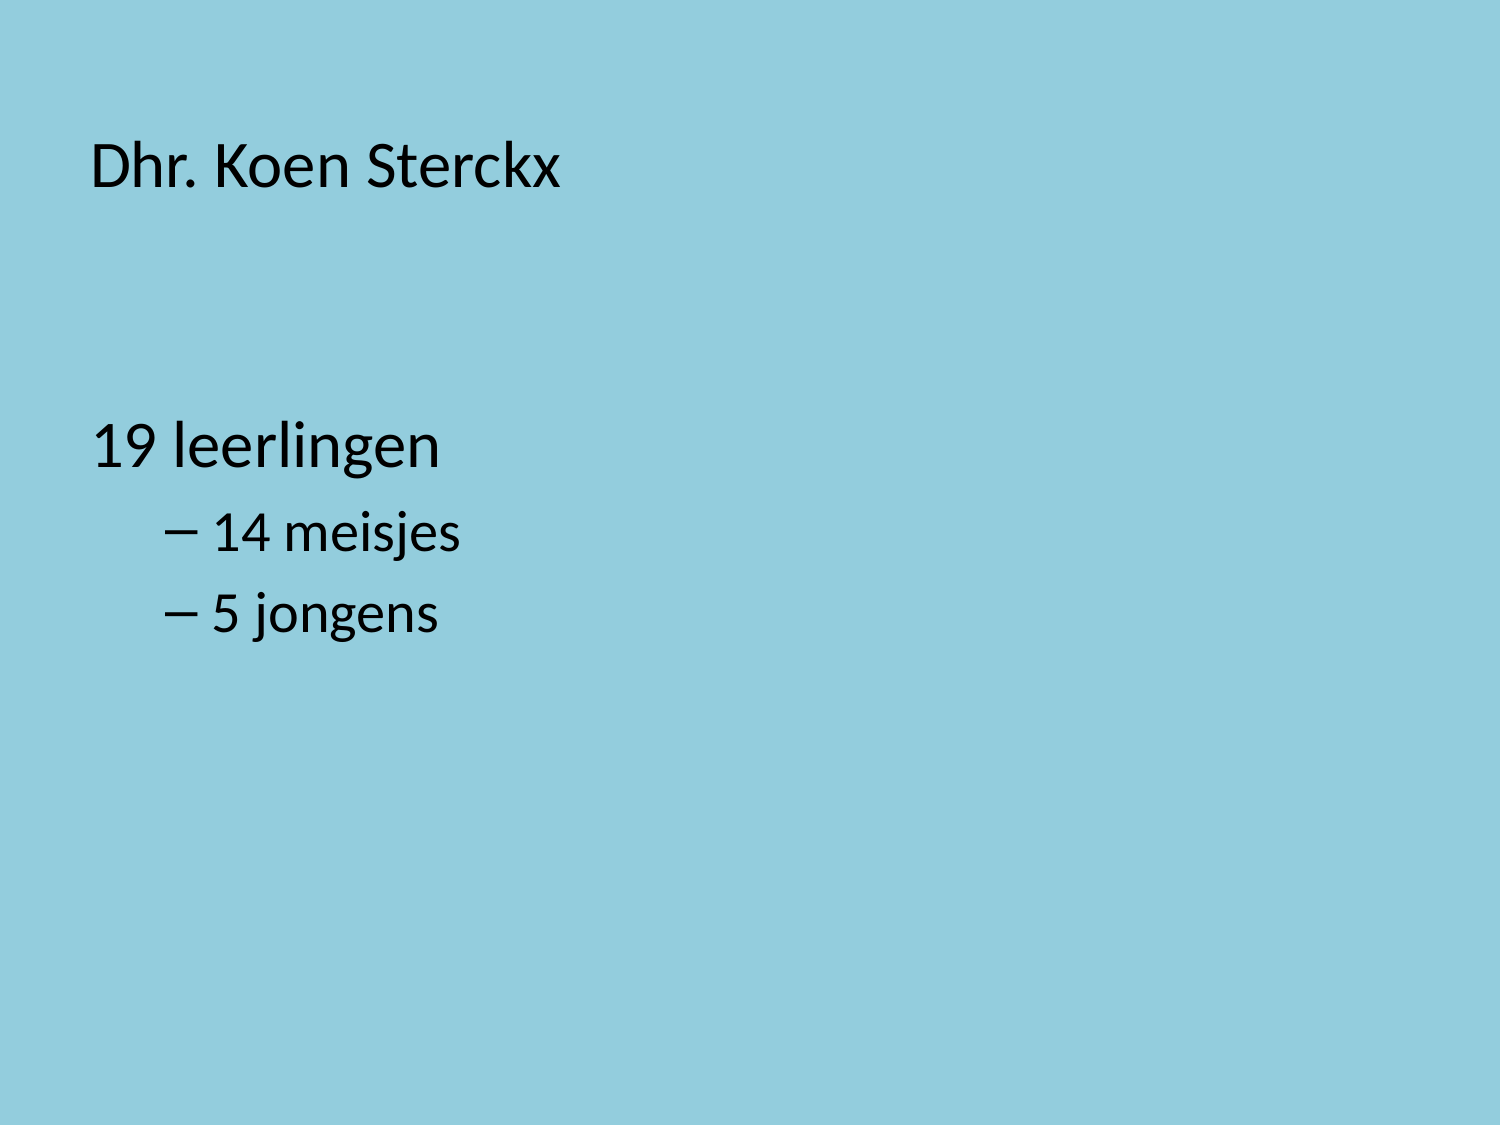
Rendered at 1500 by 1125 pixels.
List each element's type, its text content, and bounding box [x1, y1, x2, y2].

list Dhr. Koen Sterckx 19 leerlingen 14 meisjes 5 jongens [75, 113, 1425, 857]
